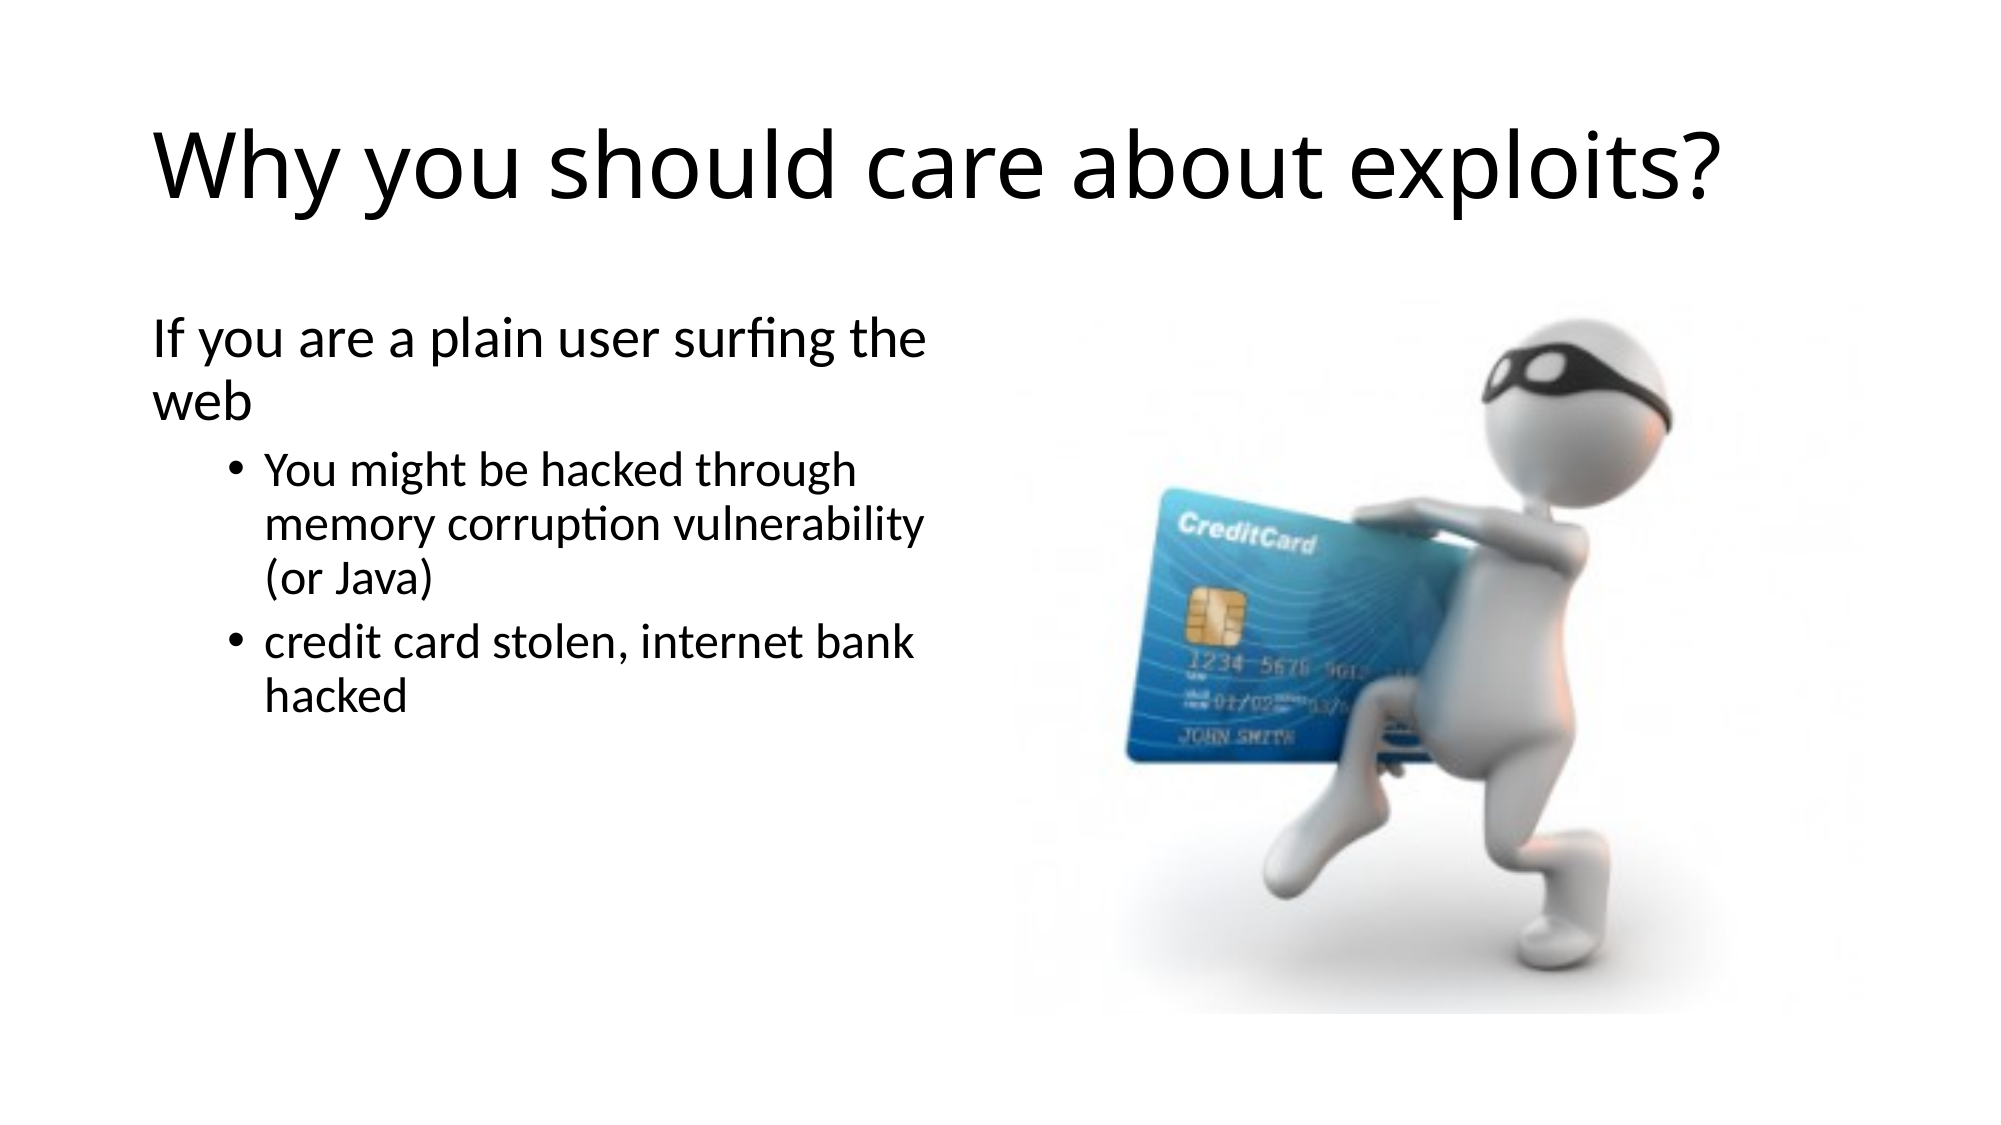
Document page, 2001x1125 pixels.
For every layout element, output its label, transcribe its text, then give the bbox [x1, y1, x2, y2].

list If you are a plain user surfing the web You might be hacked through memory corruption vulnerability (or Java) credit card stolen, internet bank hacked [137, 299, 988, 1014]
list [1012, 299, 1863, 1014]
title Why you should care about exploits? [137, 59, 1863, 278]
